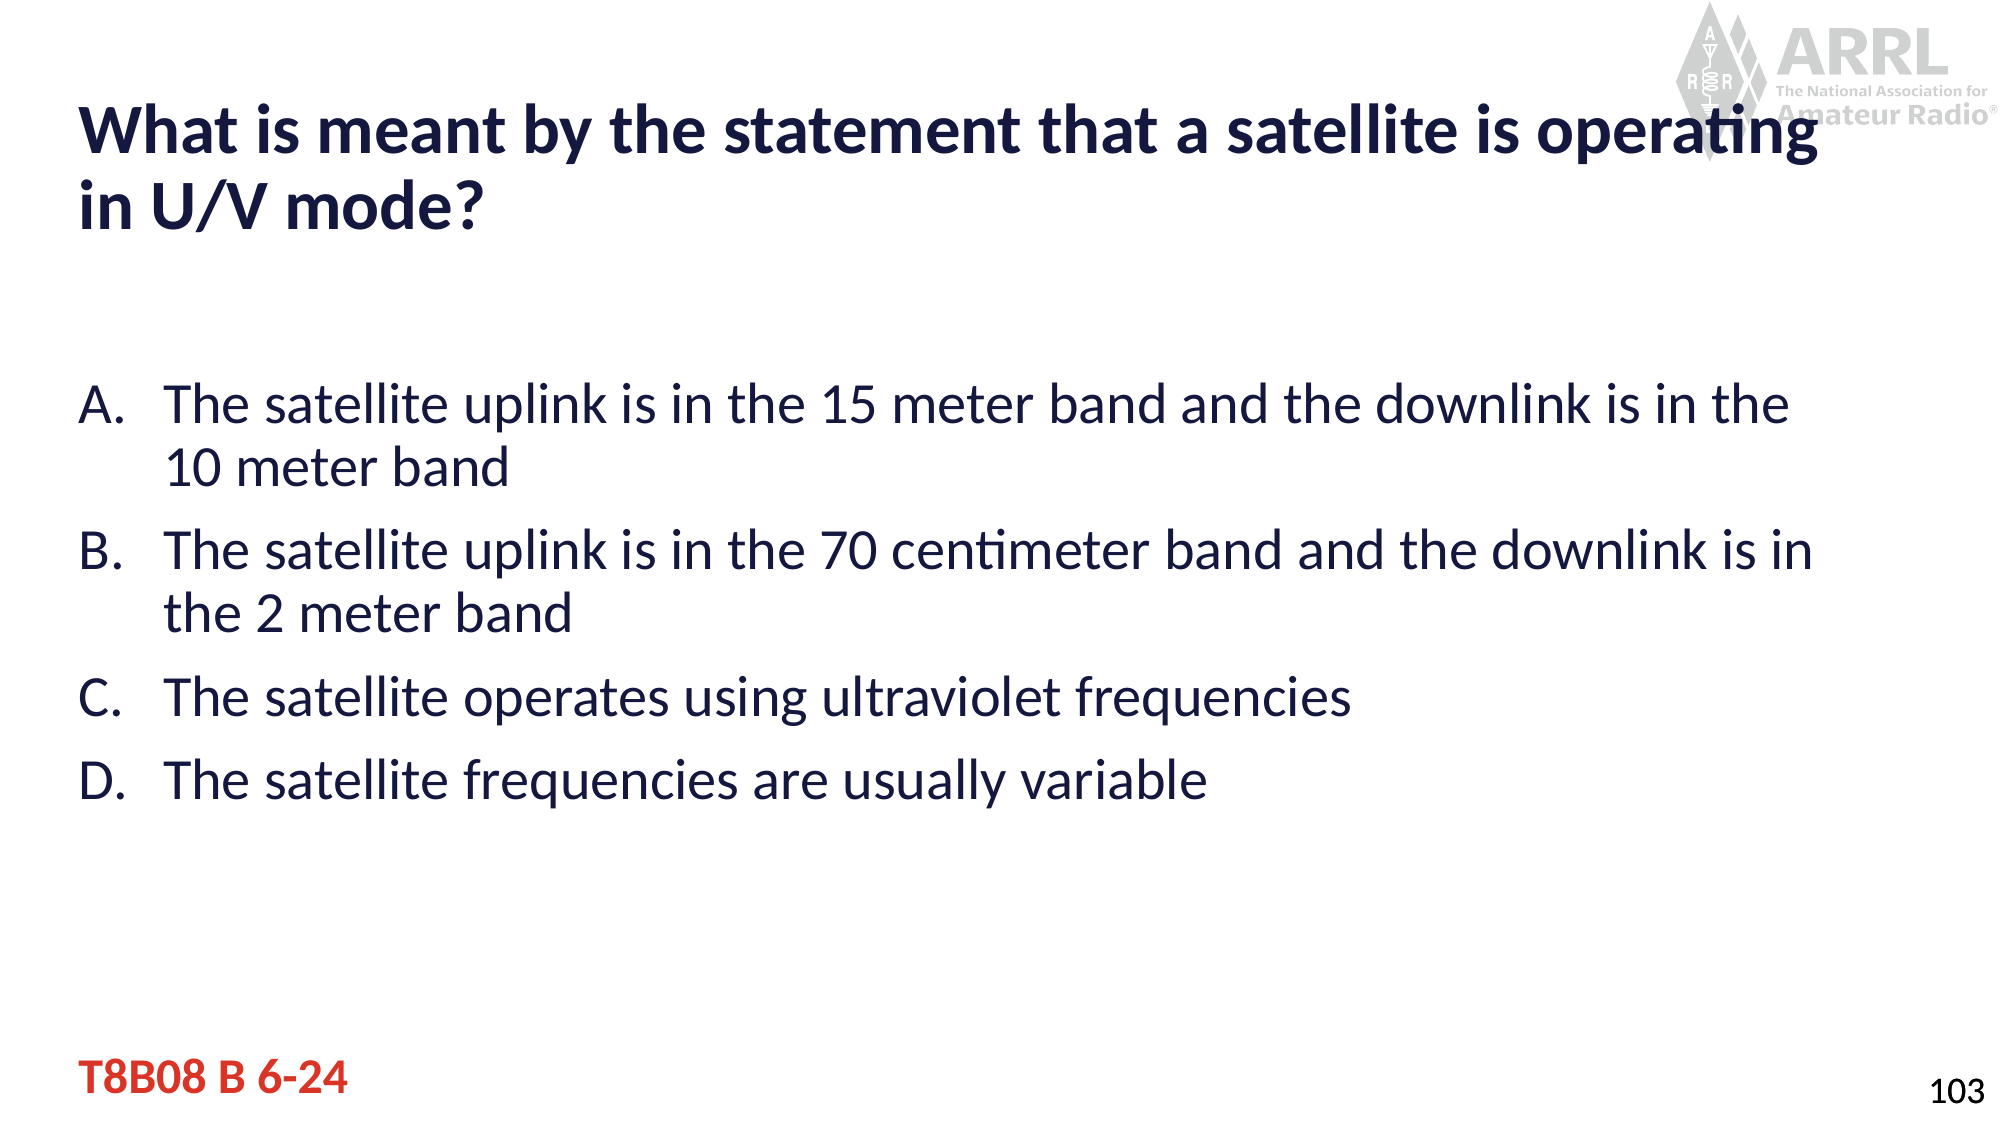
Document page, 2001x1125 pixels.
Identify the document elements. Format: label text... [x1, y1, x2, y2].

text_box T8B08 B 6-24 [63, 1036, 921, 1112]
title What is meant by the statement that a satellite is operating in U/V mode? [63, 59, 1863, 278]
list The satellite uplink is in the 15 meter band and the downlink is in the 10 meter band The satellite uplink is in the 70 centimeter band and the downlink is in the 2 meter band The satellite operates using ultraviolet frequencies The satellite frequencies are usually variable [63, 365, 1863, 989]
picture [1674, 0, 2000, 164]
